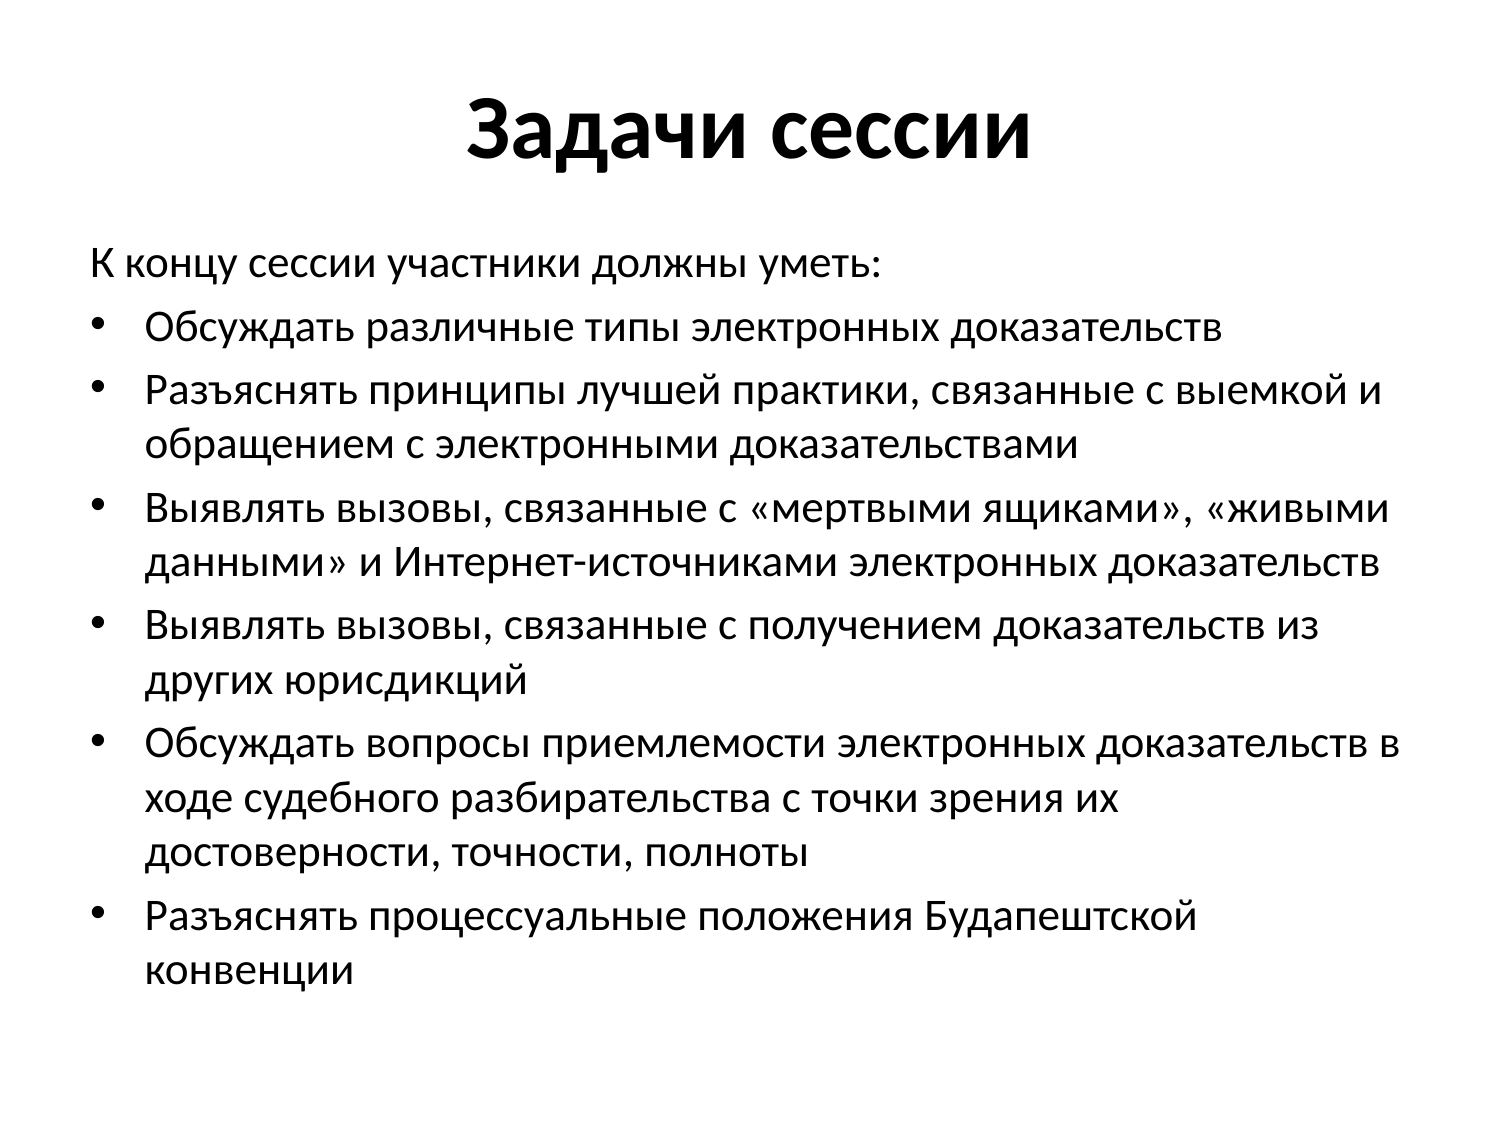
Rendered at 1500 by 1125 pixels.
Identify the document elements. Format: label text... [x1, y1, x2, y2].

list К концу сессии участники должны уметь: Обсуждать различные типы электронных доказательств Разъяснять принципы лучшей практики, связанные с выемкой и обращением с электронными доказательствами Выявлять вызовы, связанные с «мертвыми ящиками», «живыми данными» и Интернет-источниками электронных доказательств Выявлять вызовы, связанные с получением доказательств из других юрисдикций Обсуждать вопросы приемлемости электронных доказательств в ходе судебного разбирательства с точки зрения их достоверности, точности, полноты Разъяснять процессуальные положения Будапештской конвенции [74, 224, 1426, 1035]
title Задачи сессии [74, 44, 1426, 199]
